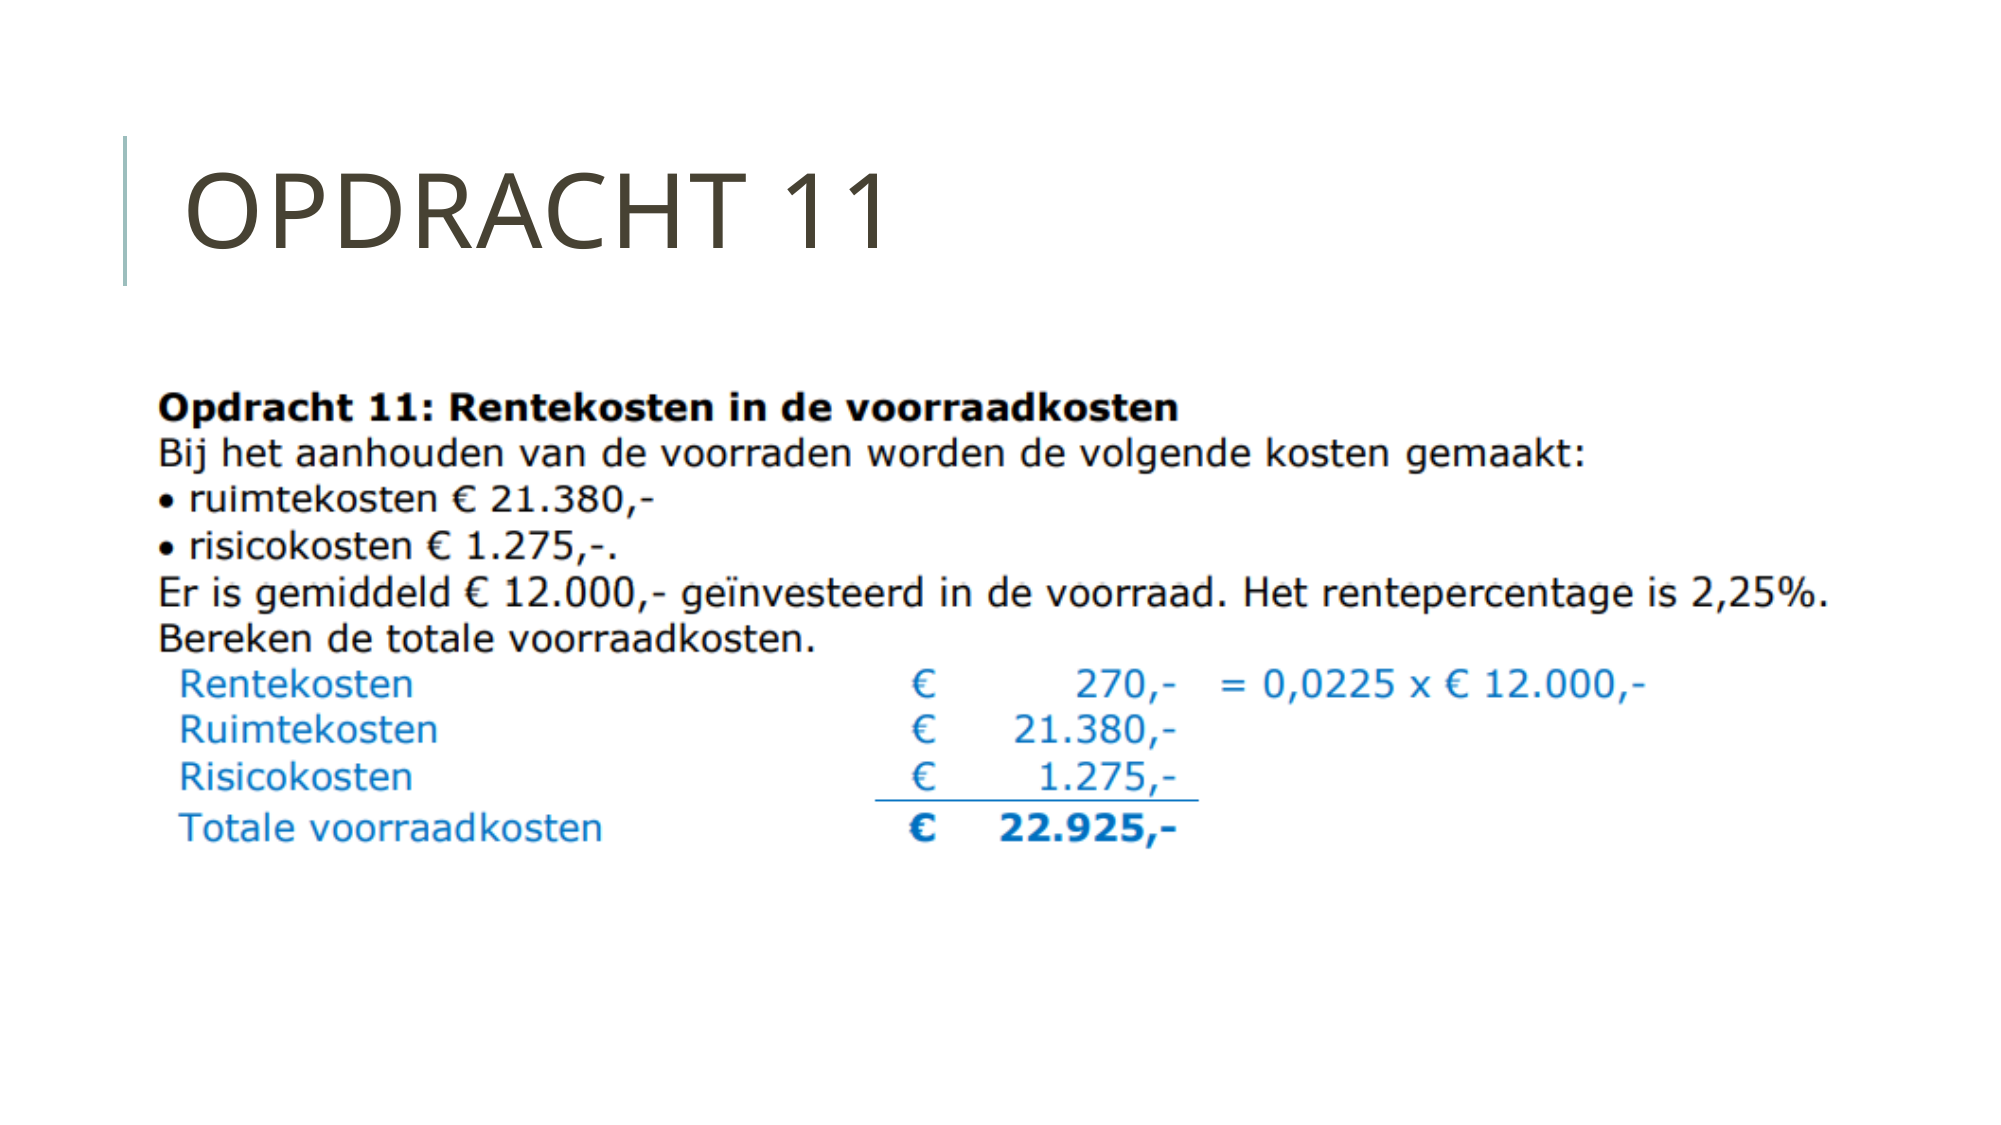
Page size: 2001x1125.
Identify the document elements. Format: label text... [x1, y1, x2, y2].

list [89, 368, 1911, 888]
title Opdracht 11 [168, 96, 1763, 342]
